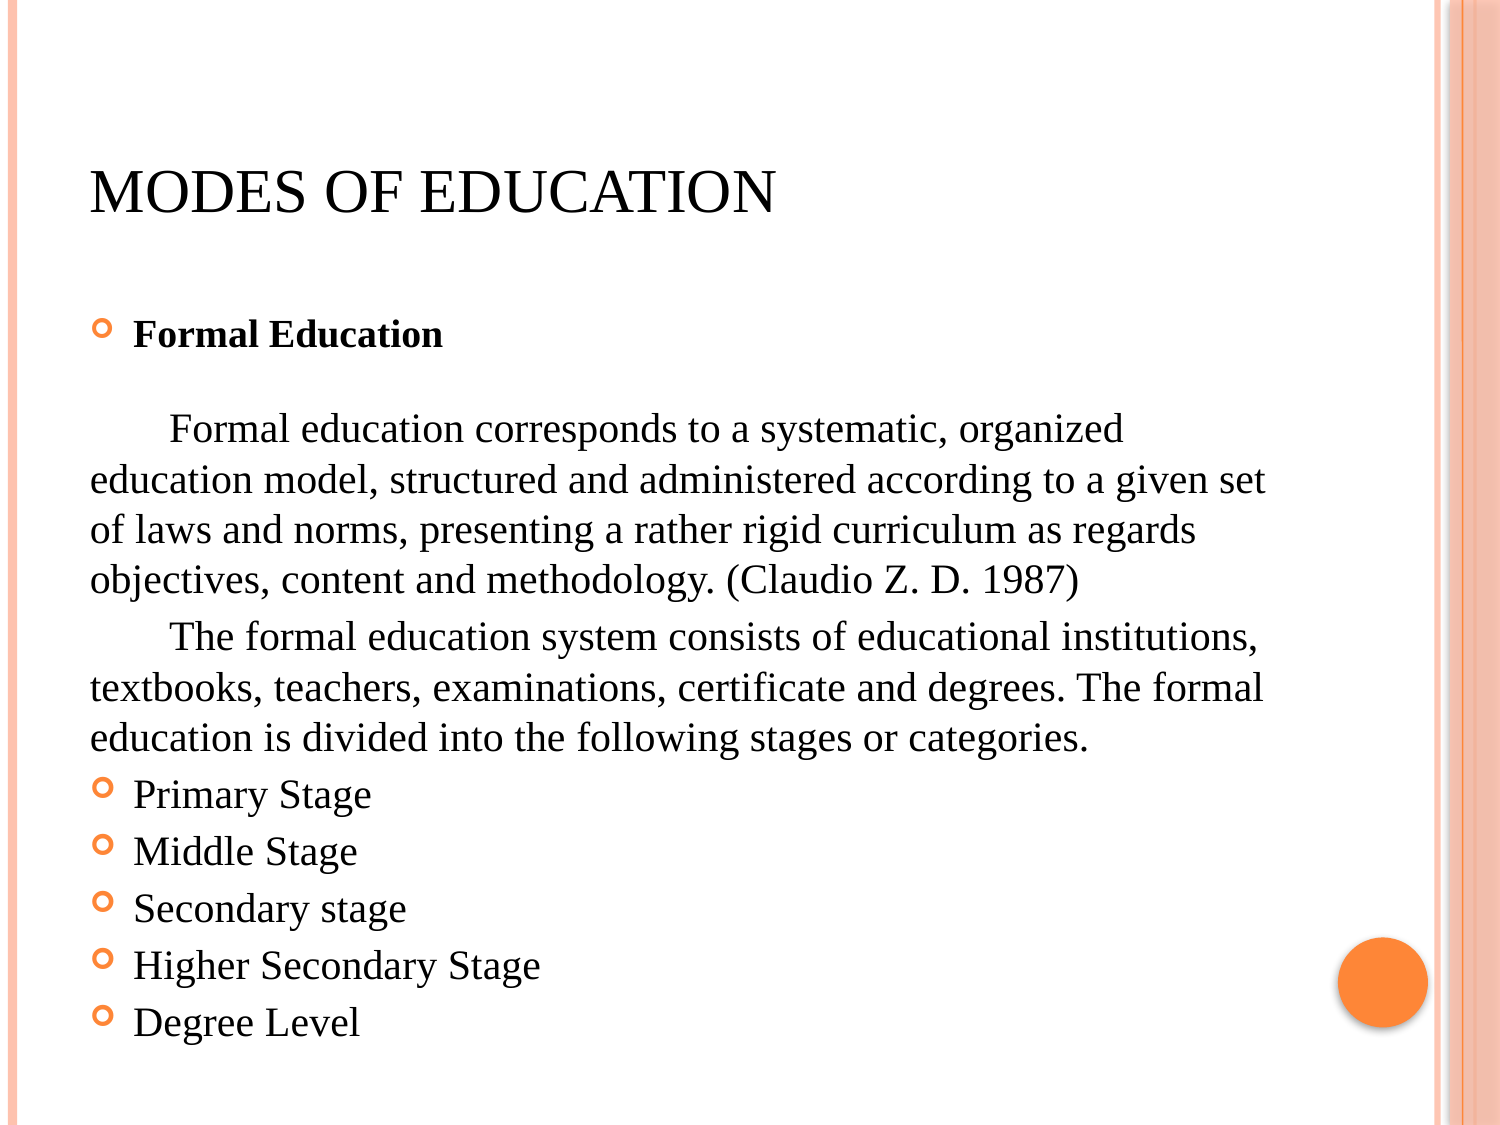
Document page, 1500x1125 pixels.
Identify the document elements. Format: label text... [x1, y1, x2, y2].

title Modes of Education [75, 45, 1300, 233]
list Formal Education Formal education corresponds to a systematic, organized education model, structured and administered according to a given set of laws and norms, presenting a rather rigid curriculum as regards objectives, content and methodology. (Claudio Z. D. 1987) The formal education system consists of educational institutions, textbooks, teachers, examinations, certificate and degrees. The formal education is divided into the following stages or categories. Primary Stage Middle Stage Secondary stage Higher Secondary Stage Degree Level [75, 262, 1300, 1062]
